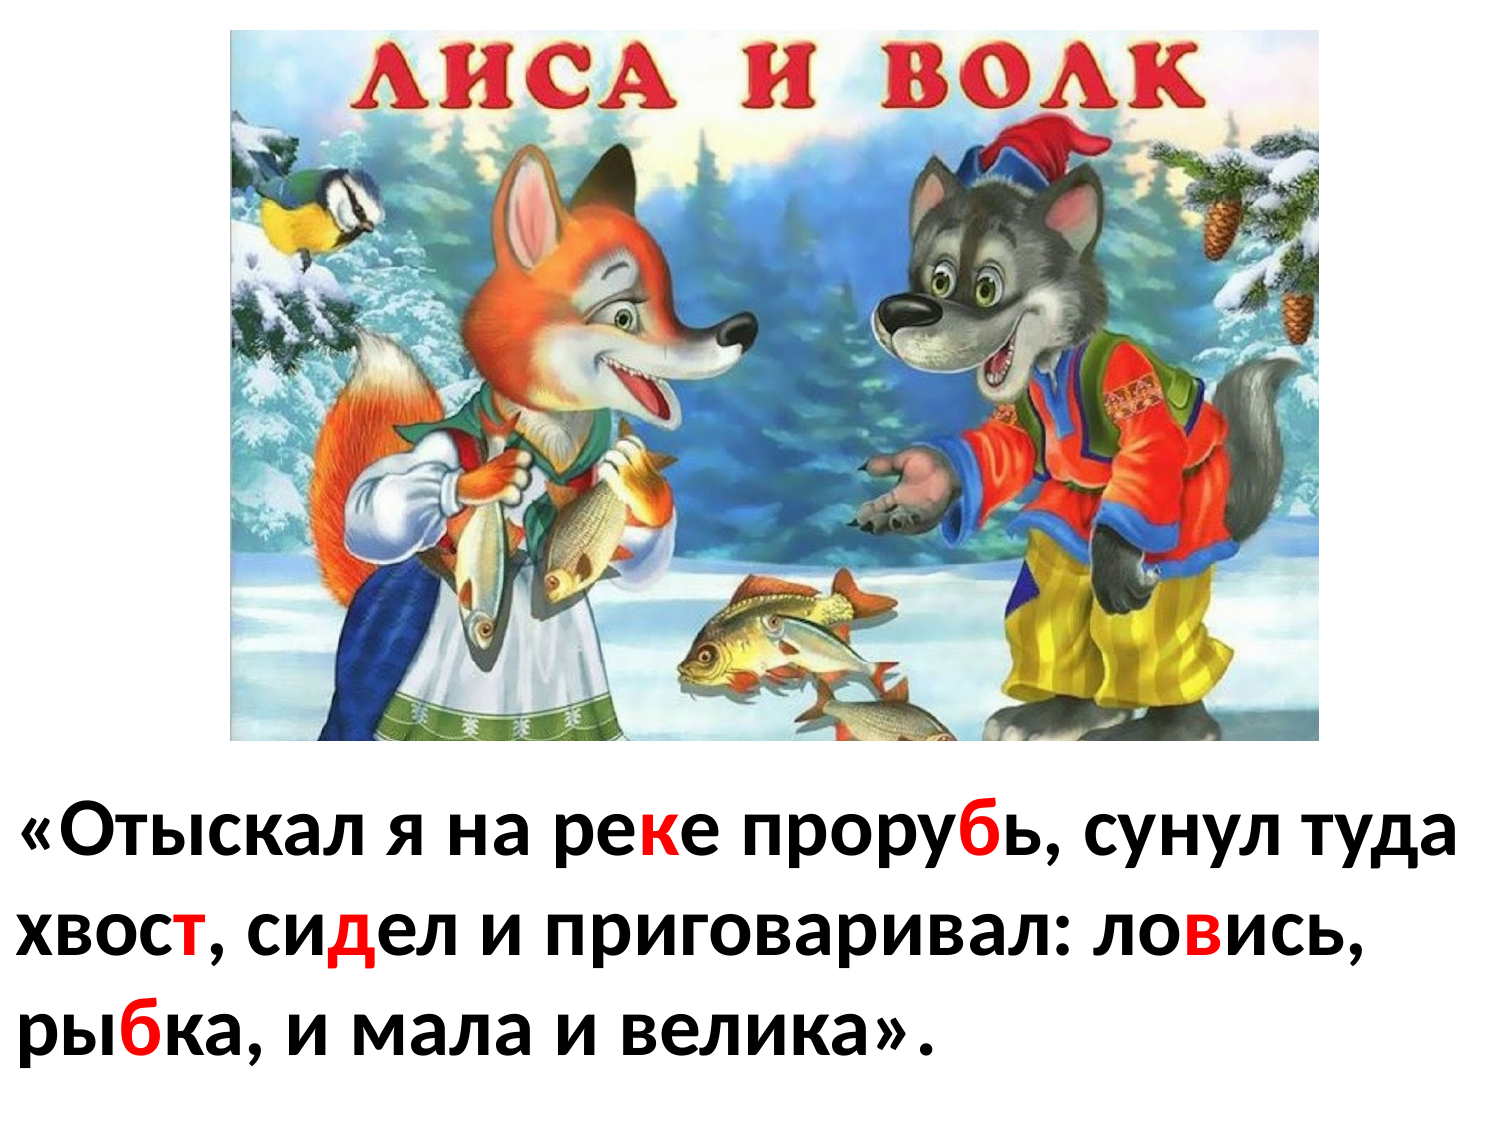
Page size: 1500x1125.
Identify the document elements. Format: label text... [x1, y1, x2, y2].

text_box «Отыскал я на реке прорубь, сунул туда хвост, сидел и приговаривал: ловись, рыбка, и мала и велика». [0, 764, 1500, 1080]
picture [229, 30, 1319, 742]
